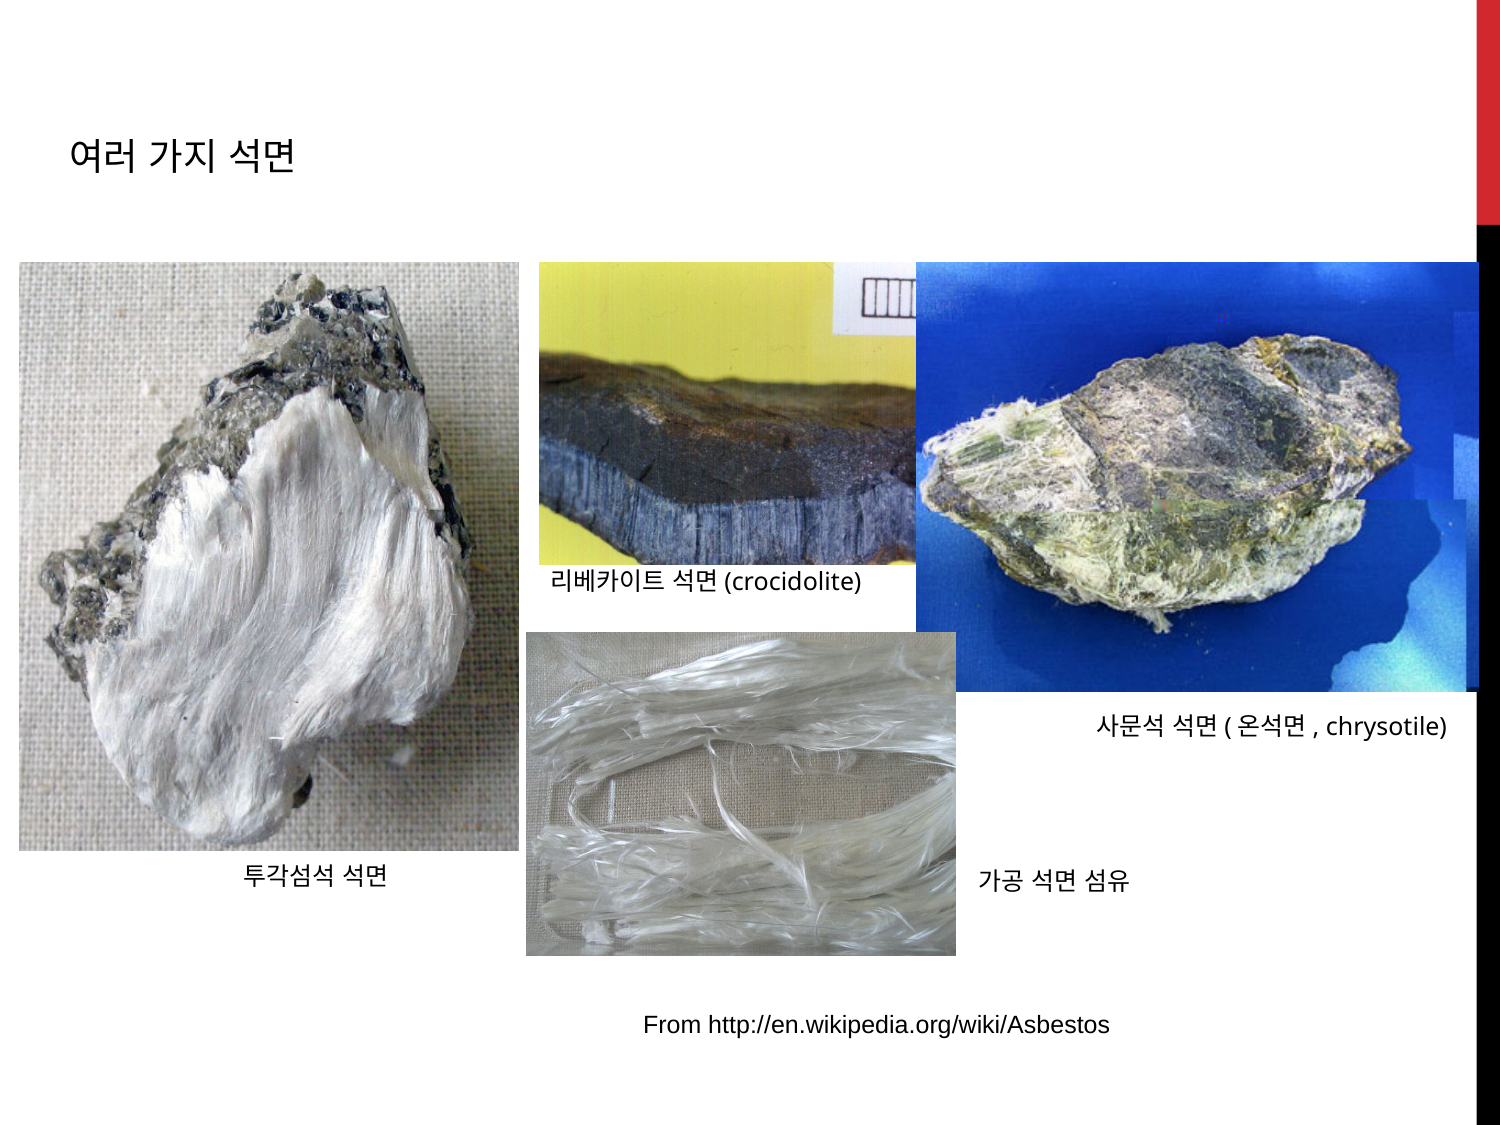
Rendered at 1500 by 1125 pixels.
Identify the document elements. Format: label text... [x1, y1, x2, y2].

text_box 여러 가지 석면 [54, 125, 313, 186]
picture [526, 261, 1480, 957]
text_box From http://en.wikipedia.org/wiki/Asbestos [628, 1001, 1127, 1046]
text_box 가공 석면 섬유 [964, 858, 1146, 903]
text_box 투각섬석 석면 [228, 856, 404, 898]
picture [19, 261, 519, 851]
text_box 리베카이트 석면(crocidolite) [535, 557, 877, 603]
text_box 사문석 석면(온석면, chrysotile) [1081, 702, 1463, 748]
